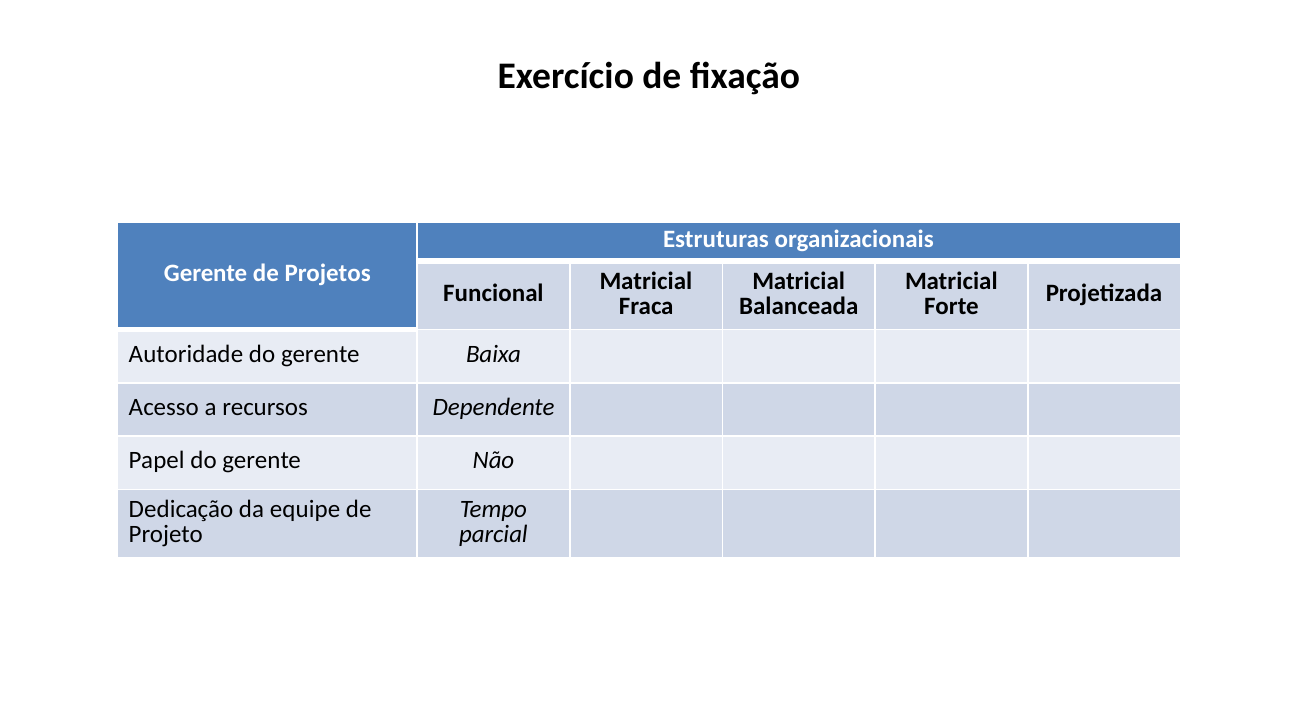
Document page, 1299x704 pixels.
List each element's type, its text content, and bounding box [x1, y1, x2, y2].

table_header Estruturas organizacionais [418, 223, 1180, 258]
table_cell [571, 437, 722, 489]
table_cell [723, 384, 874, 435]
table_cell [1029, 490, 1180, 557]
table_cell [1029, 330, 1180, 382]
table_cell Funcional [418, 264, 569, 329]
table_cell Matricial Fraca [571, 264, 722, 329]
table_cell [876, 384, 1027, 435]
table_cell [1029, 384, 1180, 435]
table_cell Matricial Forte [876, 264, 1027, 329]
table_cell [1029, 437, 1180, 489]
table_cell [571, 490, 722, 557]
text_box Exercício de fixação [0, 43, 1299, 104]
table_cell [571, 384, 722, 435]
table_cell Dependente [418, 384, 569, 435]
table_cell Tempo parcial [418, 490, 569, 557]
table_cell Papel do gerente [118, 437, 416, 489]
table_cell [876, 330, 1027, 382]
table_cell Autoridade do gerente [118, 332, 416, 382]
table_cell Dedicação da equipe de Projeto [118, 490, 416, 557]
table_cell [571, 330, 722, 382]
table_cell Não [418, 437, 569, 489]
table_cell [723, 437, 874, 489]
table_cell [723, 330, 874, 382]
table_cell Matricial Balanceada [723, 264, 874, 329]
table_cell Acesso a recursos [118, 384, 416, 435]
table_cell [876, 437, 1027, 489]
table_cell Projetizada [1029, 264, 1180, 329]
table_cell [876, 490, 1027, 557]
table_cell [723, 490, 874, 557]
table_header Gerente de Projetos [118, 223, 416, 327]
table_cell Baixa [418, 330, 569, 382]
text_box [43, 155, 1240, 704]
